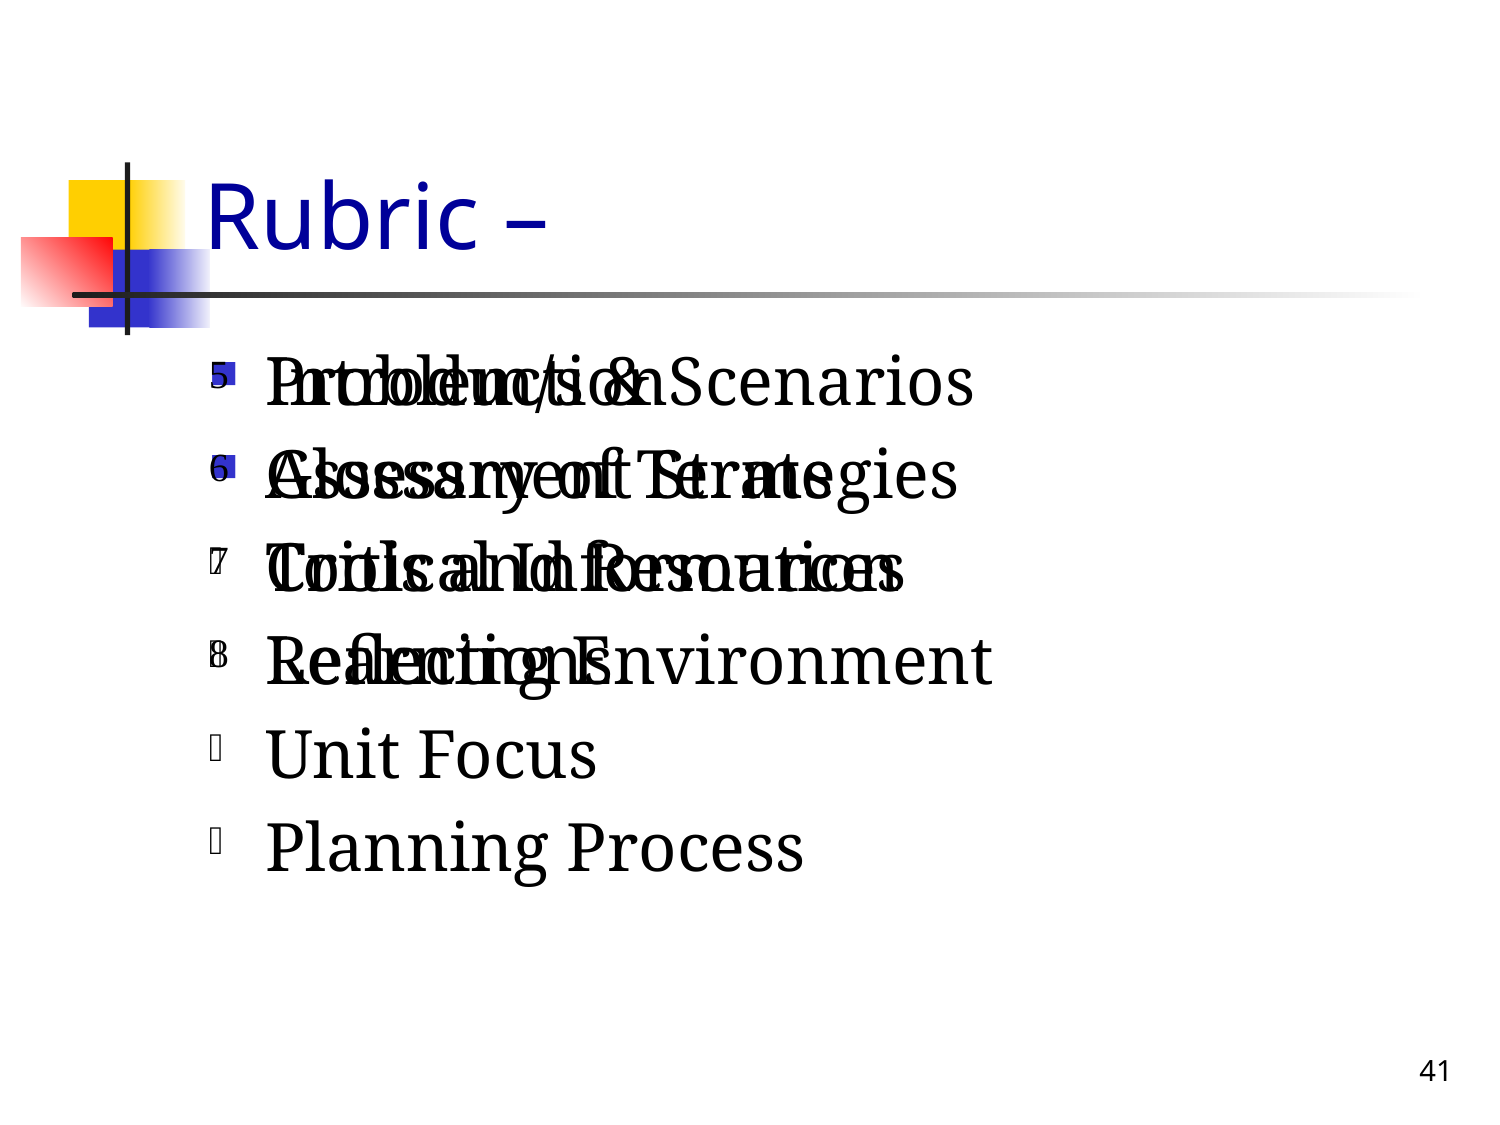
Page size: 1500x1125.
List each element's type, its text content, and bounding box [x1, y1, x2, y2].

title Rubric – [188, 34, 1468, 276]
slide_number 41 [1154, 1023, 1468, 1100]
list Problem/s & Scenarios Assessment Strategies Tools and Resources Reflections [193, 330, 1470, 1007]
